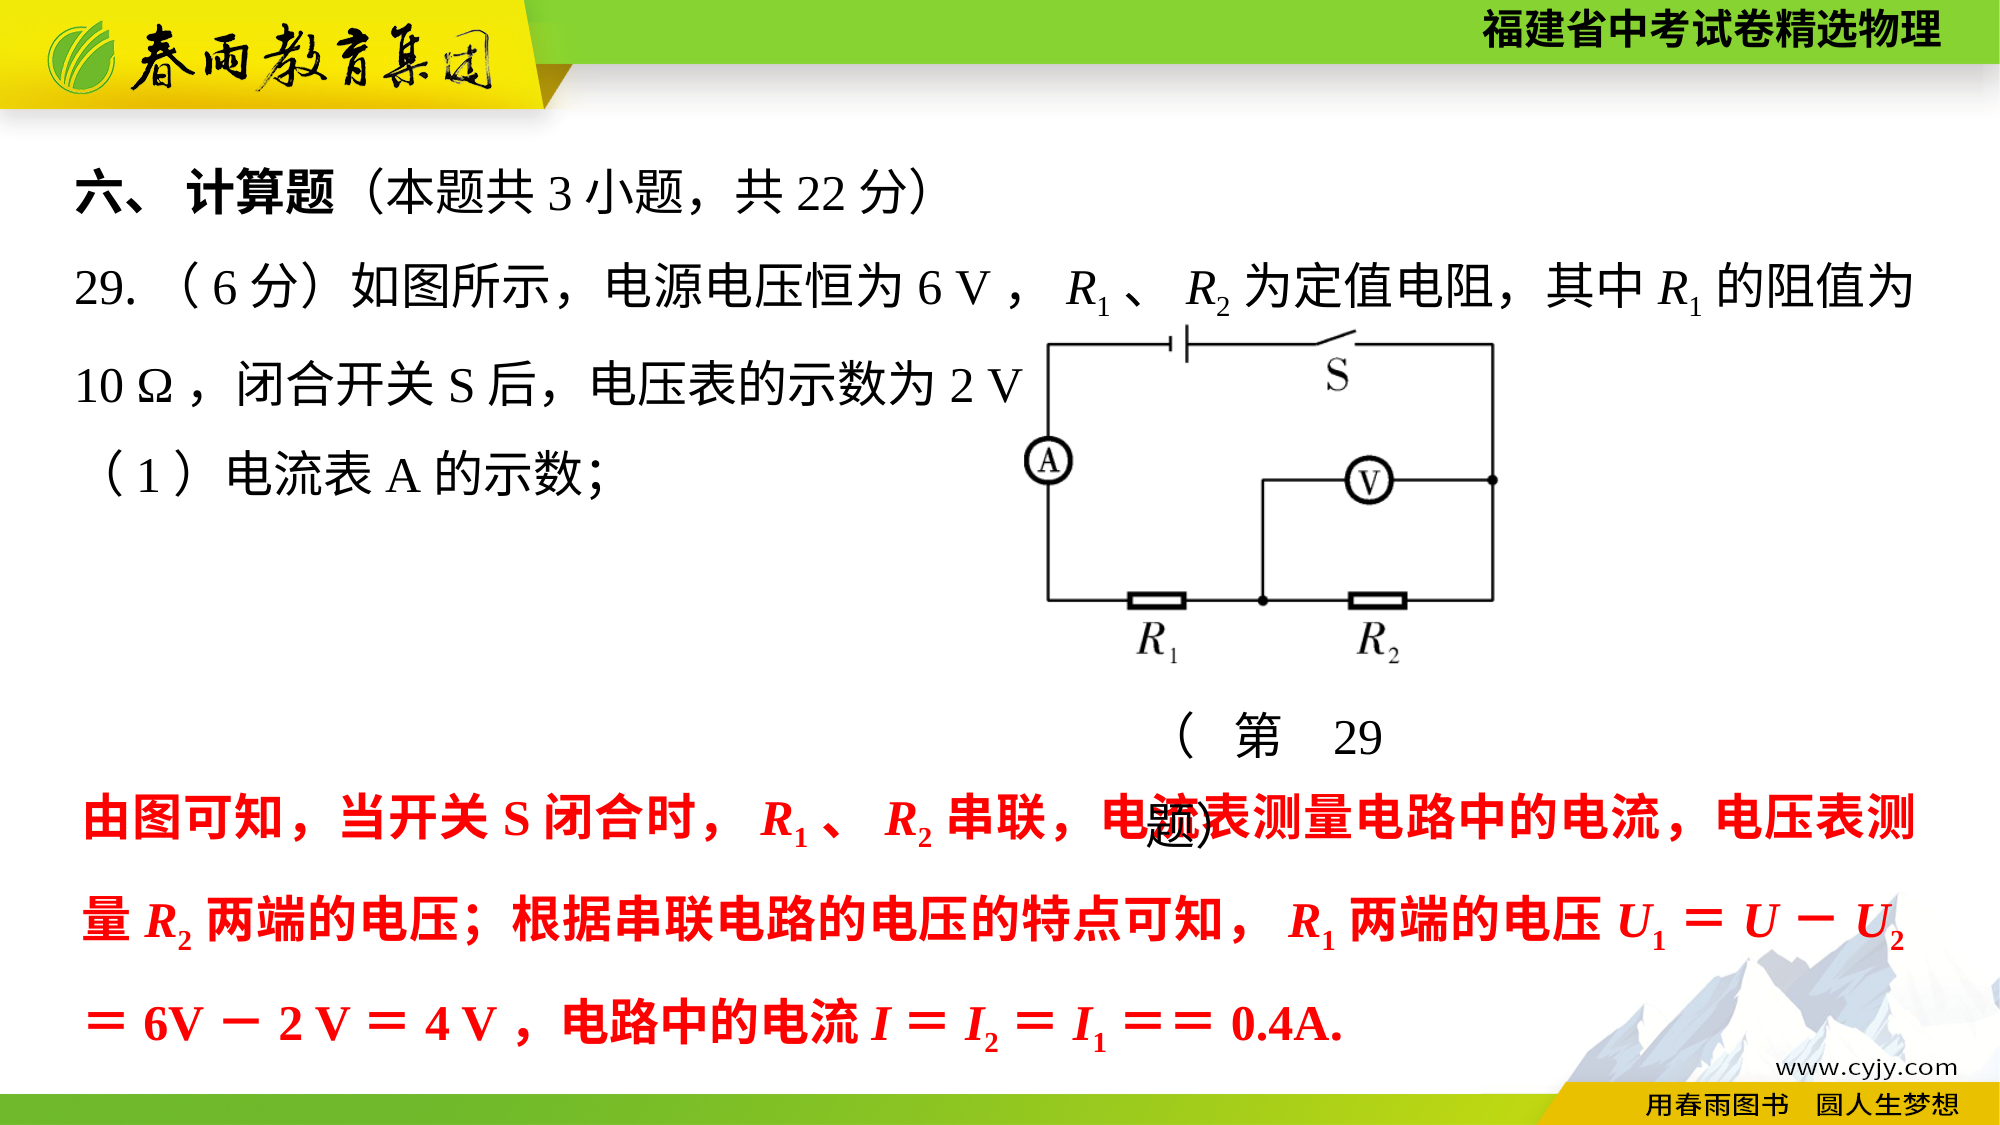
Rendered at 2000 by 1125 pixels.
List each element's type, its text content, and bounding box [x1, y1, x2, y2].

text_box （第29题） [1130, 676, 1410, 772]
list 六、 计算题（本题共3小题，共22分） 29.（6分）如图所示，电源电压恒为6 V，R1、R2为定值电阻，其中R1的阻值为10 Ω，闭合开关S后，电压表的示数为2 V.求： （1）电流表A的示数； [59, 122, 1944, 502]
picture [0, 0, 2000, 1125]
